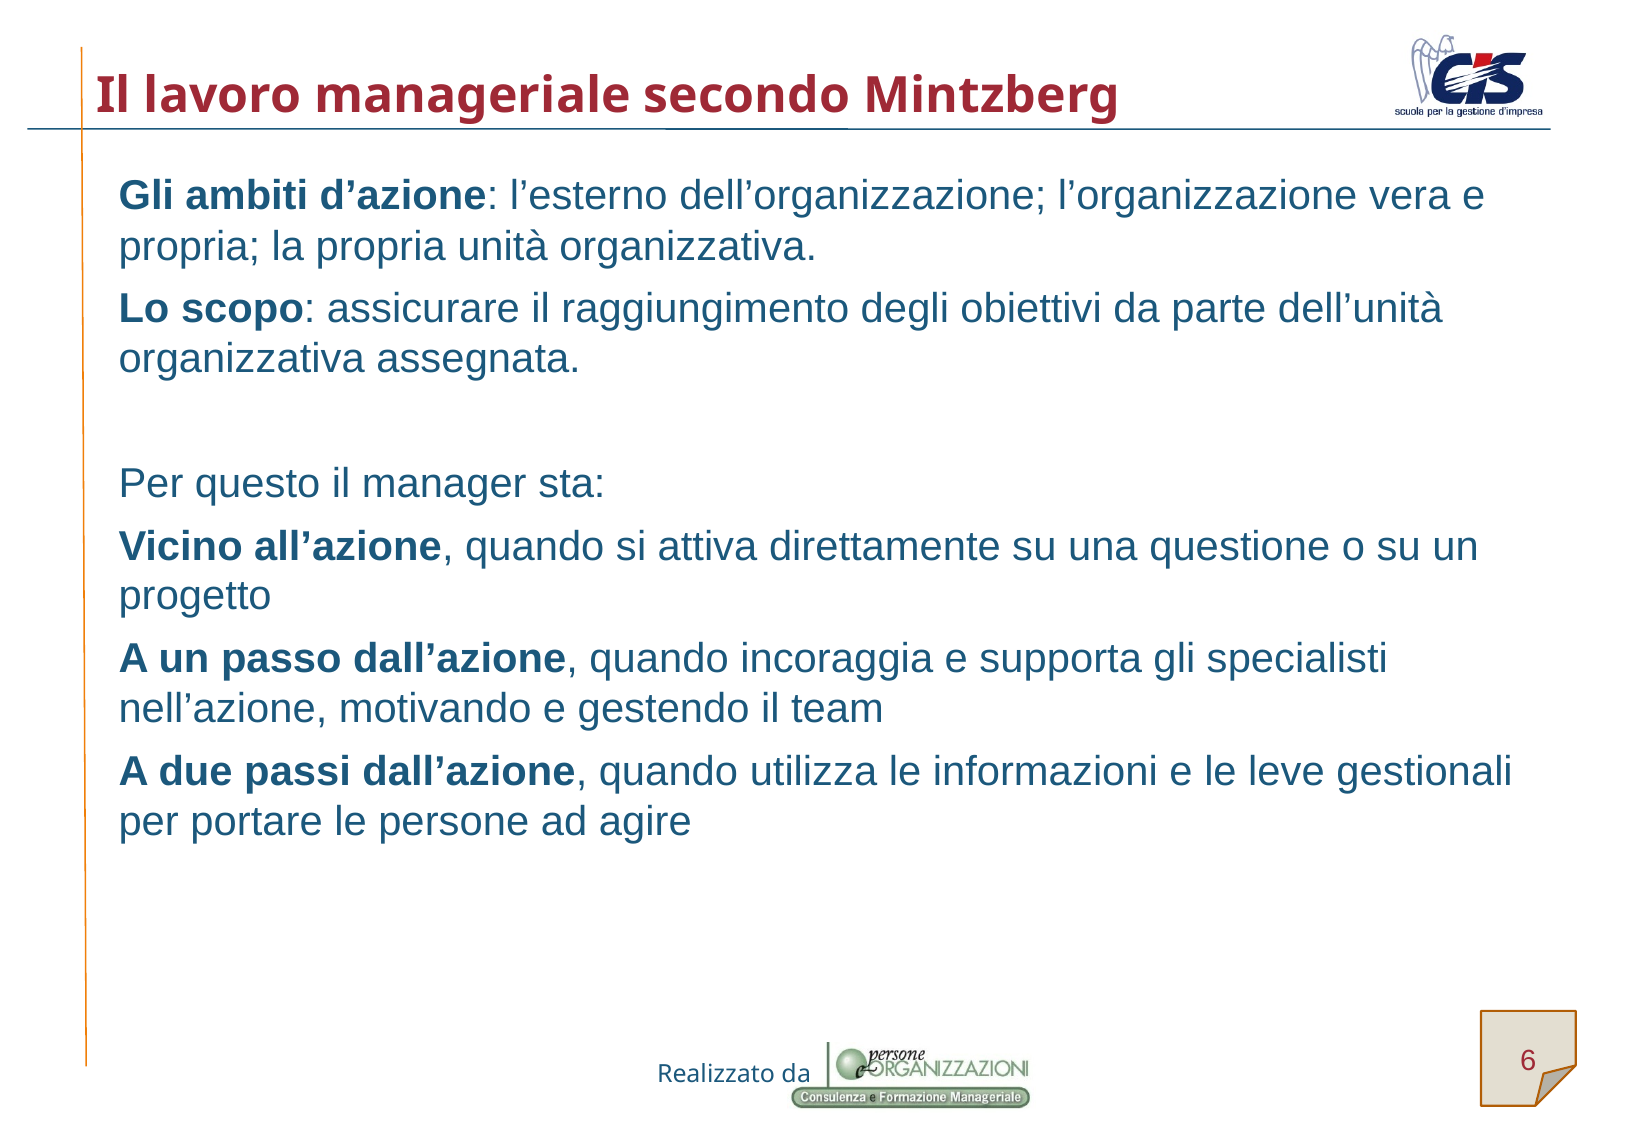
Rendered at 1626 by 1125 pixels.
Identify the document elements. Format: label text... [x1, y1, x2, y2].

title Il lavoro manageriale secondo Mintzberg [81, 33, 1544, 153]
picture [787, 1042, 1036, 1117]
picture [787, 1070, 792, 1080]
slide_number 6 [1486, 1028, 1571, 1089]
picture [1390, 30, 1545, 121]
text_box Gli ambiti d’azione: l’esterno dell’organizzazione; l’organizzazione vera e propria; la propria unità organizzativa. Lo scopo: assicurare il raggiungimento degli obiettivi da parte dell’unità organizzativa assegnata. Per questo il manager sta: Vicino all’azione, quando si attiva direttamente su una questione o su un progetto A un passo dall’azione, quando incoraggia e supporta gli specialisti nell’azione, motivando e gestendo il team A due passi dall’azione, quando utilizza le informazioni e le leve gestionali per portare le persone ad agire [103, 160, 1545, 851]
